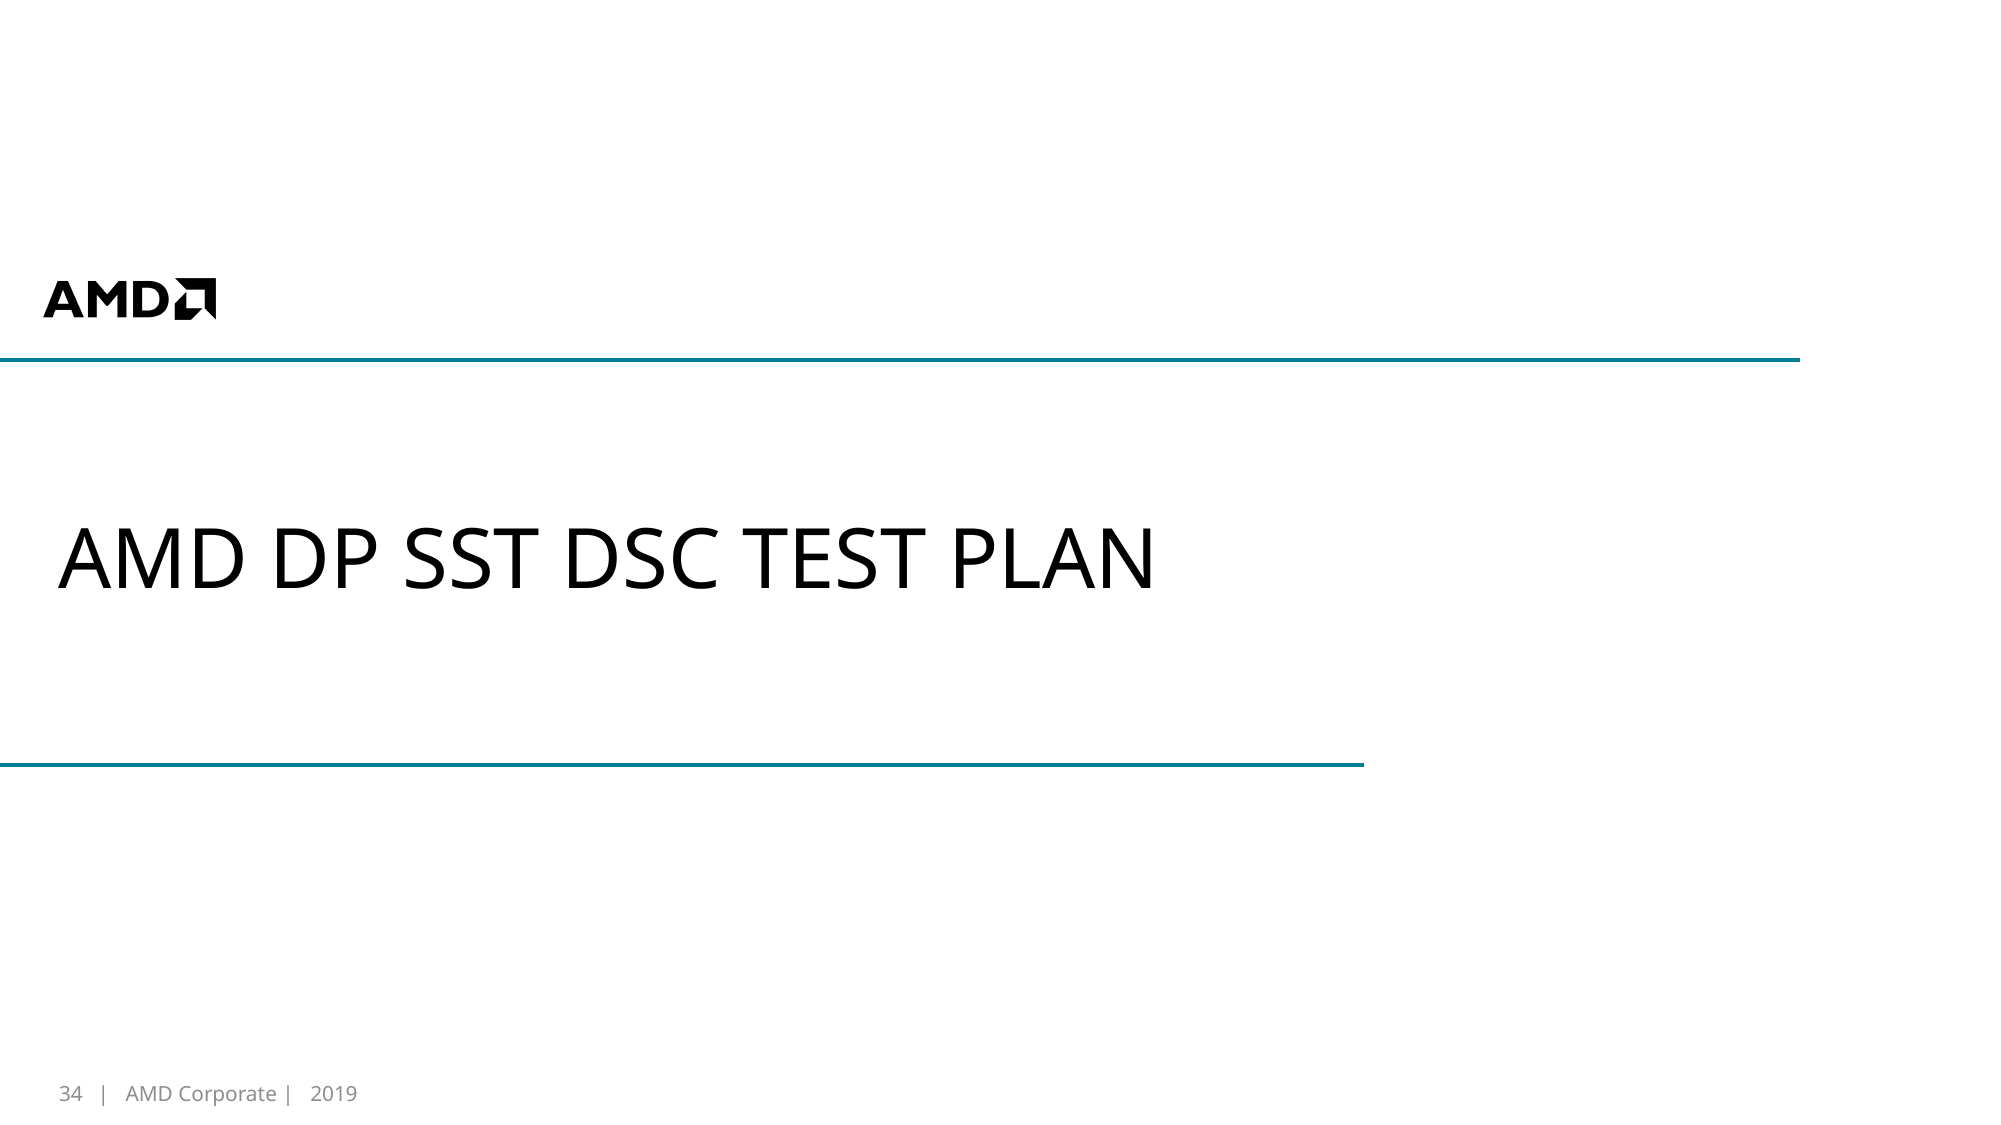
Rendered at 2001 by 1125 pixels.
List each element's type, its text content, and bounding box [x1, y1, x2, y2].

picture [43, 278, 216, 320]
footer | AMD Corporate | 2019 [98, 1065, 773, 1125]
title AMD DP SST DSC TEST PLAN [43, 395, 1957, 728]
slide_number 34 [0, 1065, 98, 1125]
